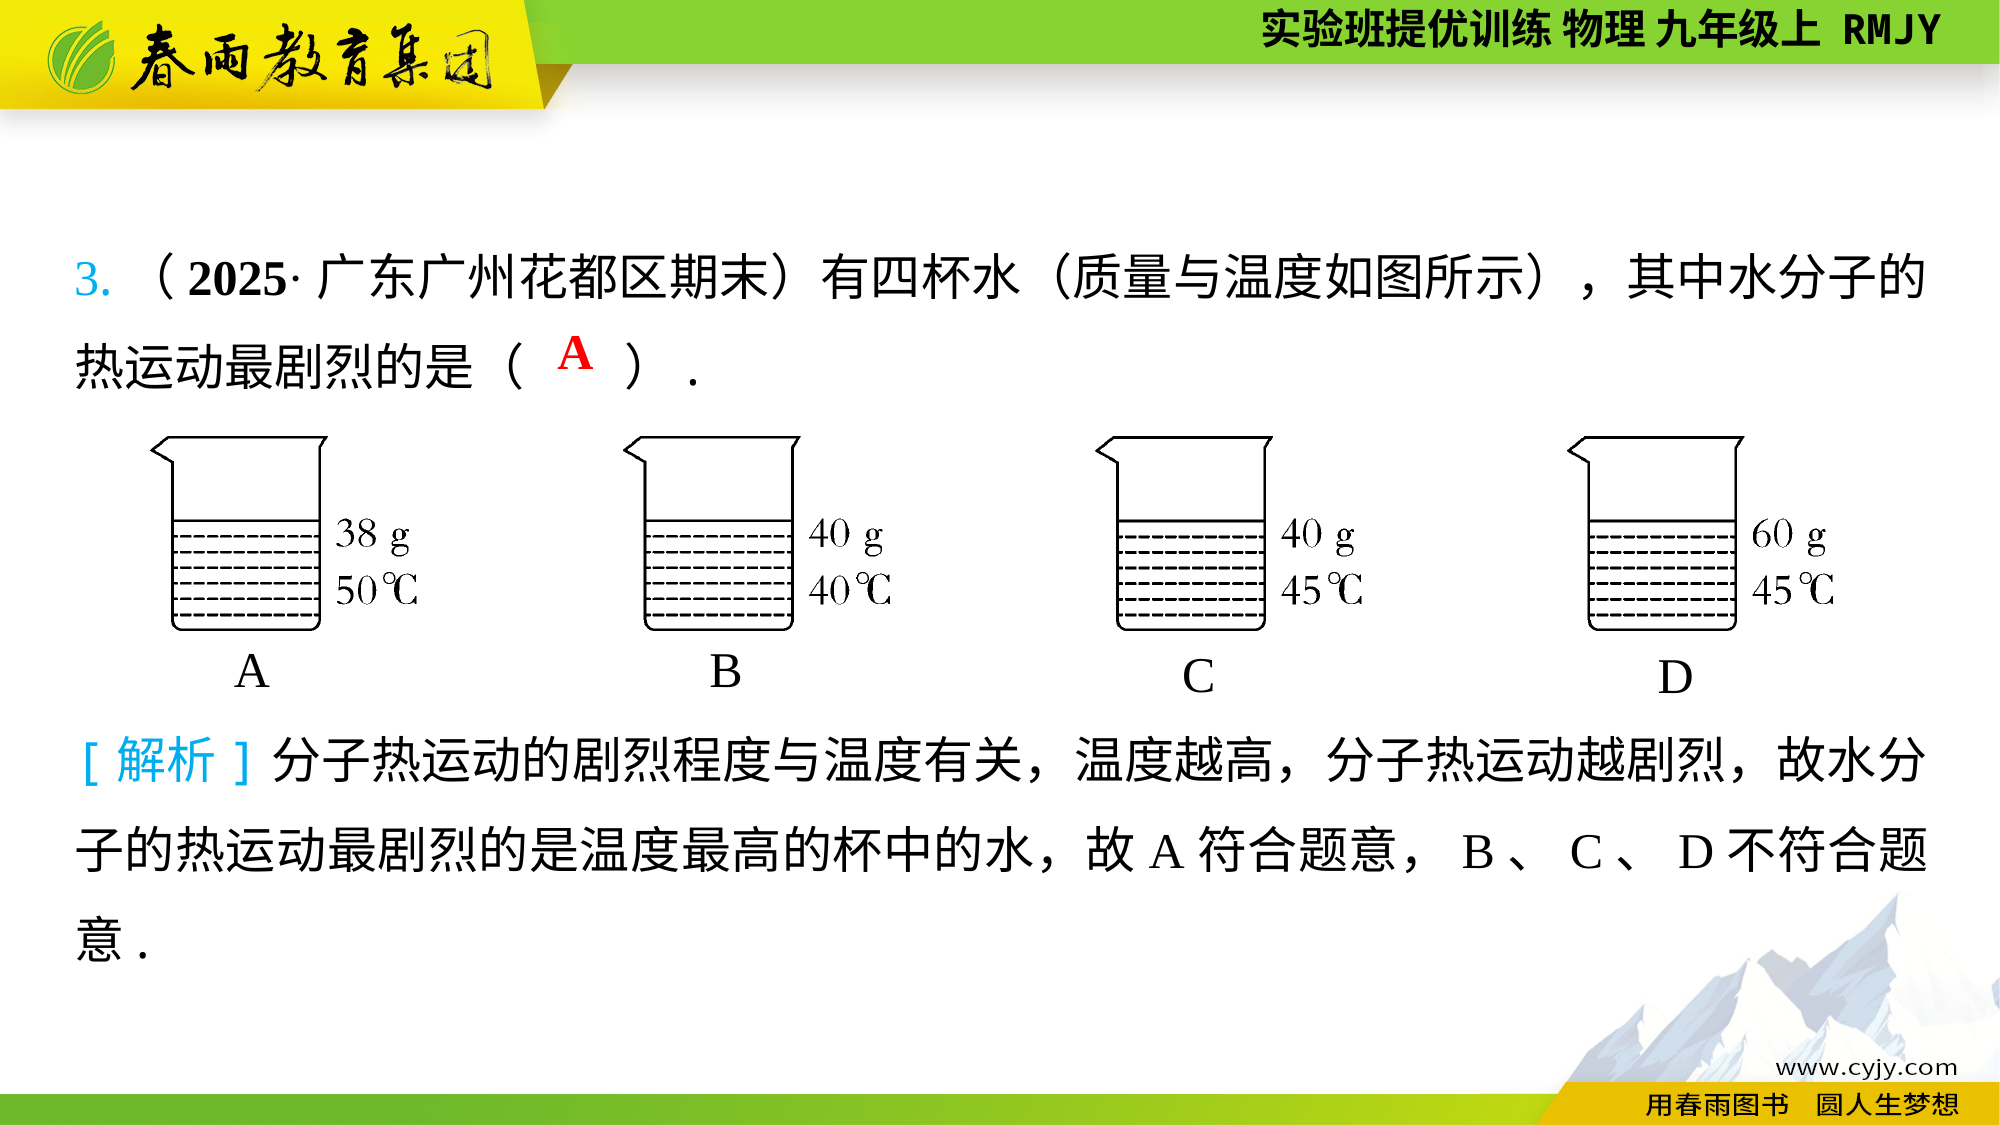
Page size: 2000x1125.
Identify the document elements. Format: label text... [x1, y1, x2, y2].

text_box C [1167, 639, 1231, 691]
text_box A [542, 312, 609, 387]
text_box B [694, 641, 758, 691]
list 3.（2025·广东广州花都区期末）有四杯水（质量与温度如图所示），其中水分子的热运动最剧烈的是（ ）. [59, 208, 1944, 394]
picture [0, 0, 2000, 1125]
text_box [解析]分子热运动的剧烈程度与温度有关，温度越高，分子热运动越剧烈，故水分子的热运动最剧烈的是温度最高的杯中的水，故A符合题意，B、C、D不符合题意. [59, 691, 1944, 976]
text_box A [219, 641, 285, 691]
text_box D [1642, 639, 1709, 691]
